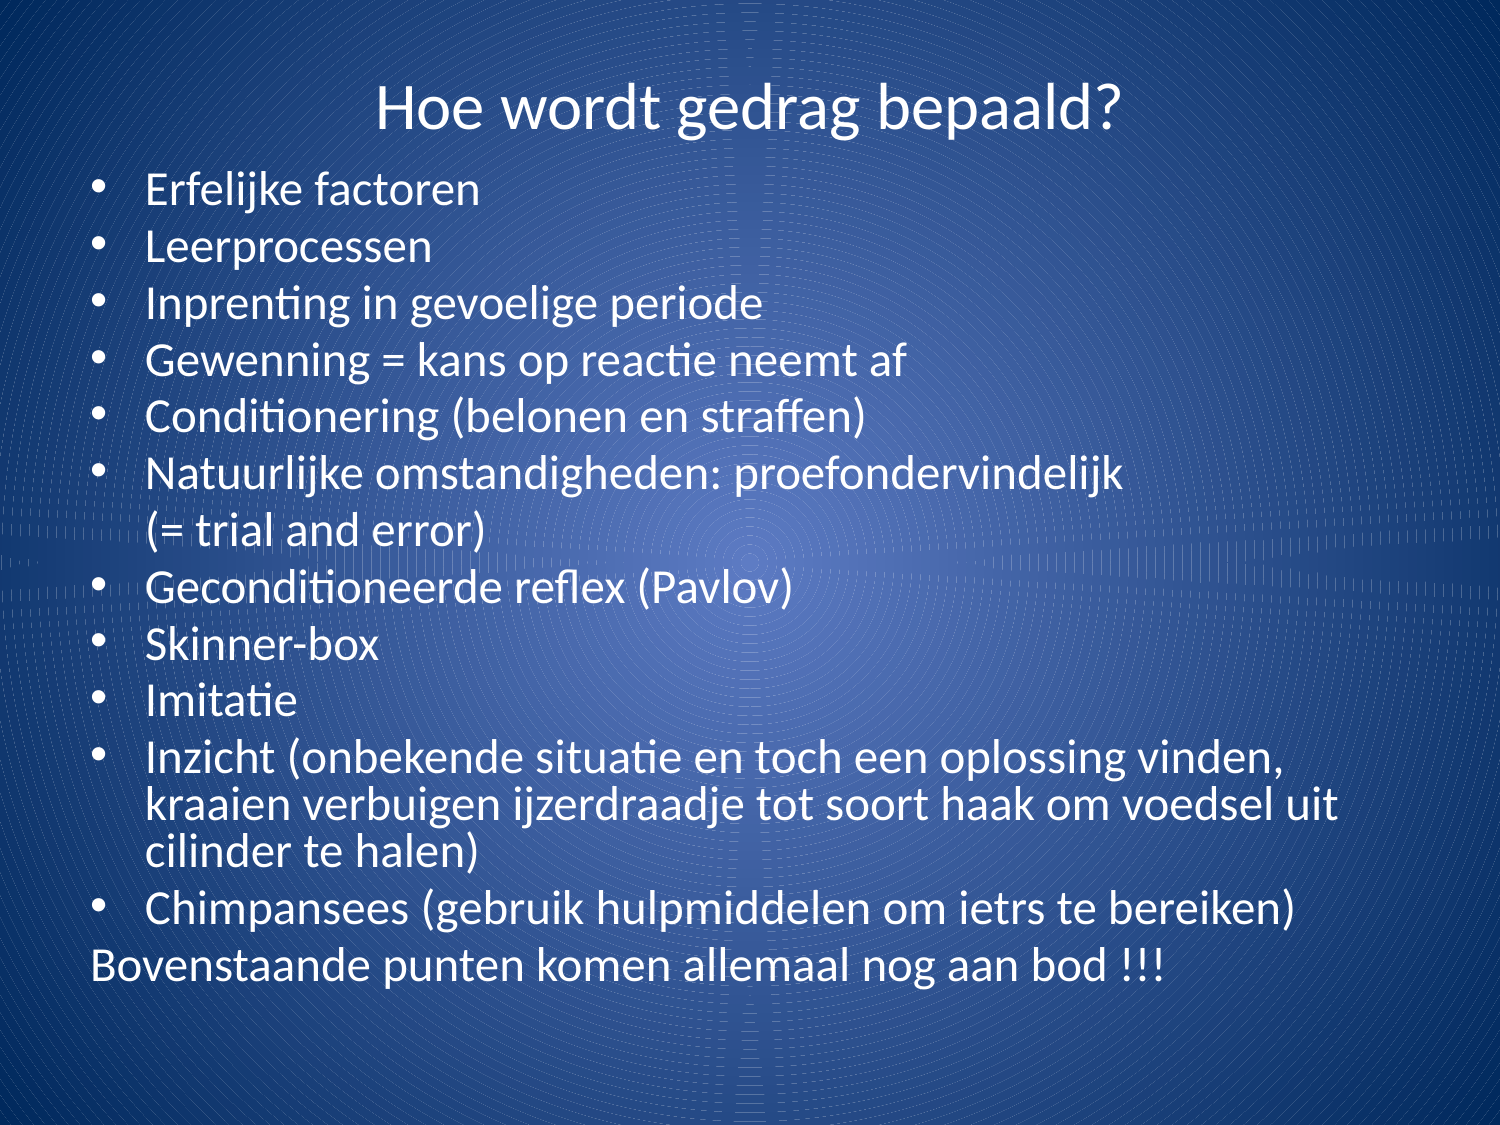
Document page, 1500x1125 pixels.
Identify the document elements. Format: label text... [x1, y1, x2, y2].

title Hoe wordt gedrag bepaald? [75, 45, 1425, 160]
list Erfelijke factoren Leerprocessen Inprenting in gevoelige periode Gewenning = kans op reactie neemt af Conditionering (belonen en straffen) Natuurlijke omstandigheden: proefondervindelijk (= trial and error) Geconditioneerde reflex (Pavlov) Skinner-box Imitatie Inzicht (onbekende situatie en toch een oplossing vinden, kraaien verbuigen ijzerdraadje tot soort haak om voedsel uit cilinder te halen) Chimpansees (gebruik hulpmiddelen om ietrs te bereiken) Bovenstaande punten komen allemaal nog aan bod !!! [75, 160, 1425, 1005]
